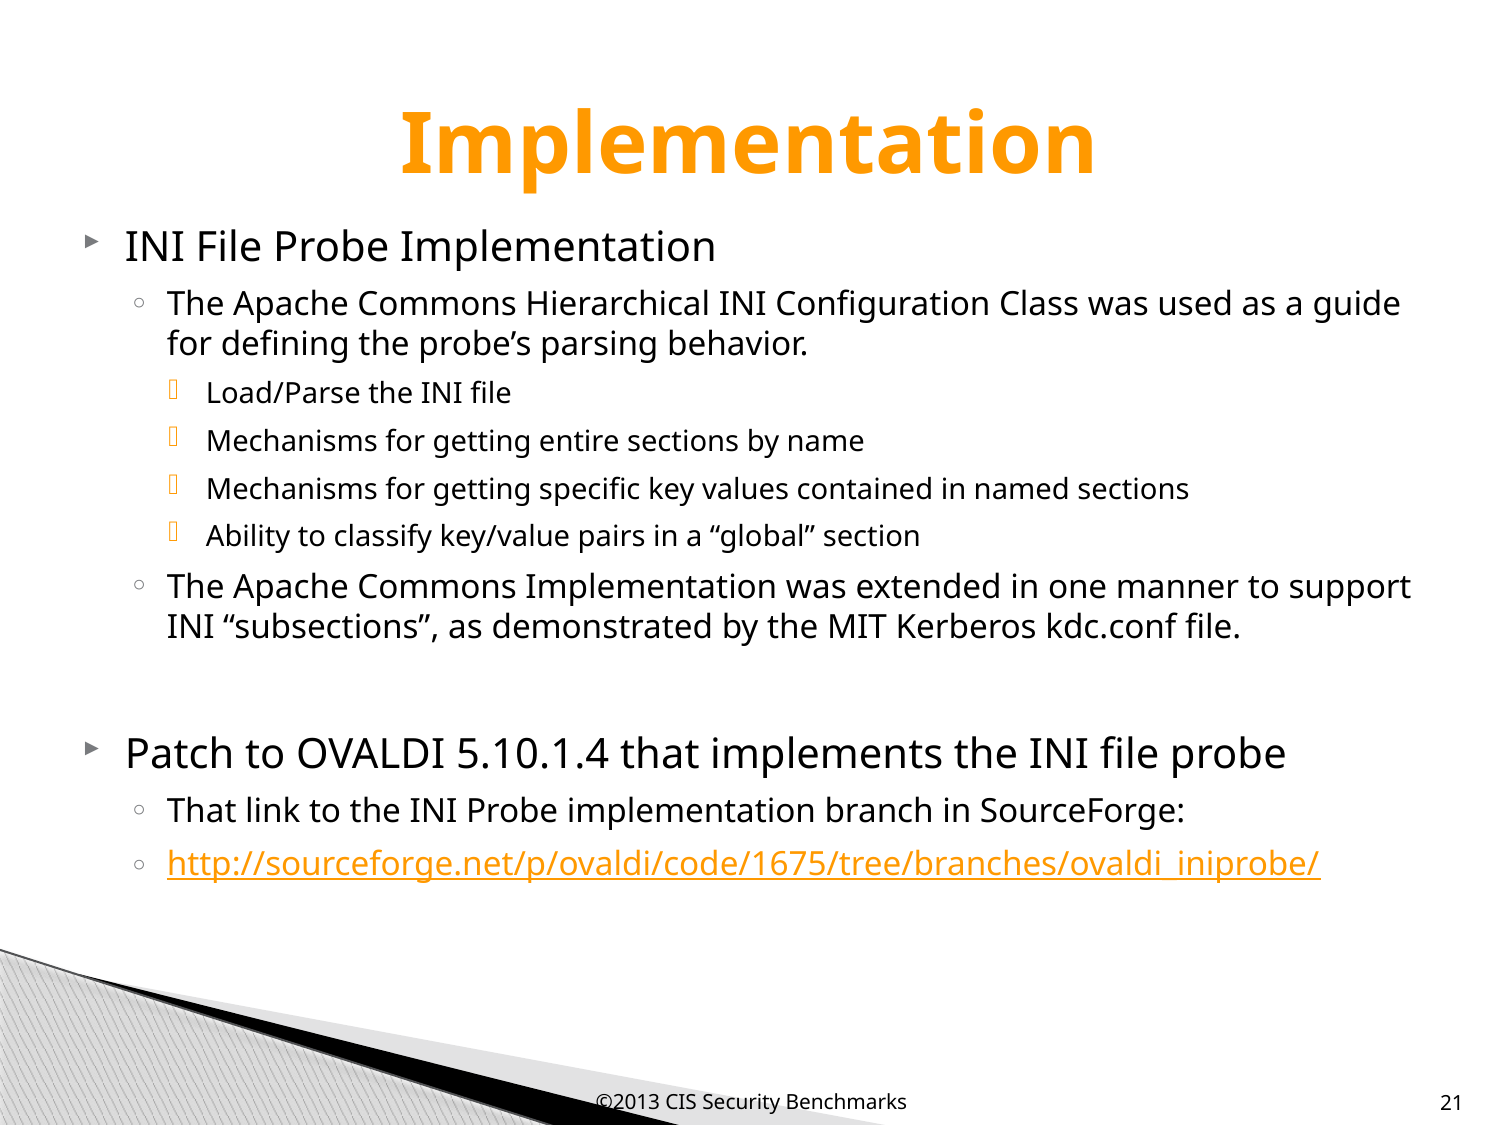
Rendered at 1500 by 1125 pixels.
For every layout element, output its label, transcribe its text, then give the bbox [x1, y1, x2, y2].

slide_number 21 [1418, 1065, 1479, 1125]
title Implementation [75, 45, 1425, 233]
list INI File Probe Implementation The Apache Commons Hierarchical INI Configuration Class was used as a guide for defining the probe’s parsing behavior. Load/Parse the INI file Mechanisms for getting entire sections by name Mechanisms for getting specific key values contained in named sections Ability to classify key/value pairs in a “global” section The Apache Commons Implementation was extended in one manner to support INI “subsections”, as demonstrated by the MIT Kerberos kdc.conf file. Patch to OVALDI 5.10.1.4 that implements the INI file probe That link to the INI Probe implementation branch in SourceForge: http://sourceforge.net/p/ovaldi/code/1675/tree/branches/ovaldi_iniprobe/ [50, 212, 1450, 913]
footer ©2013 CIS Security Benchmarks [508, 1064, 1000, 1125]
